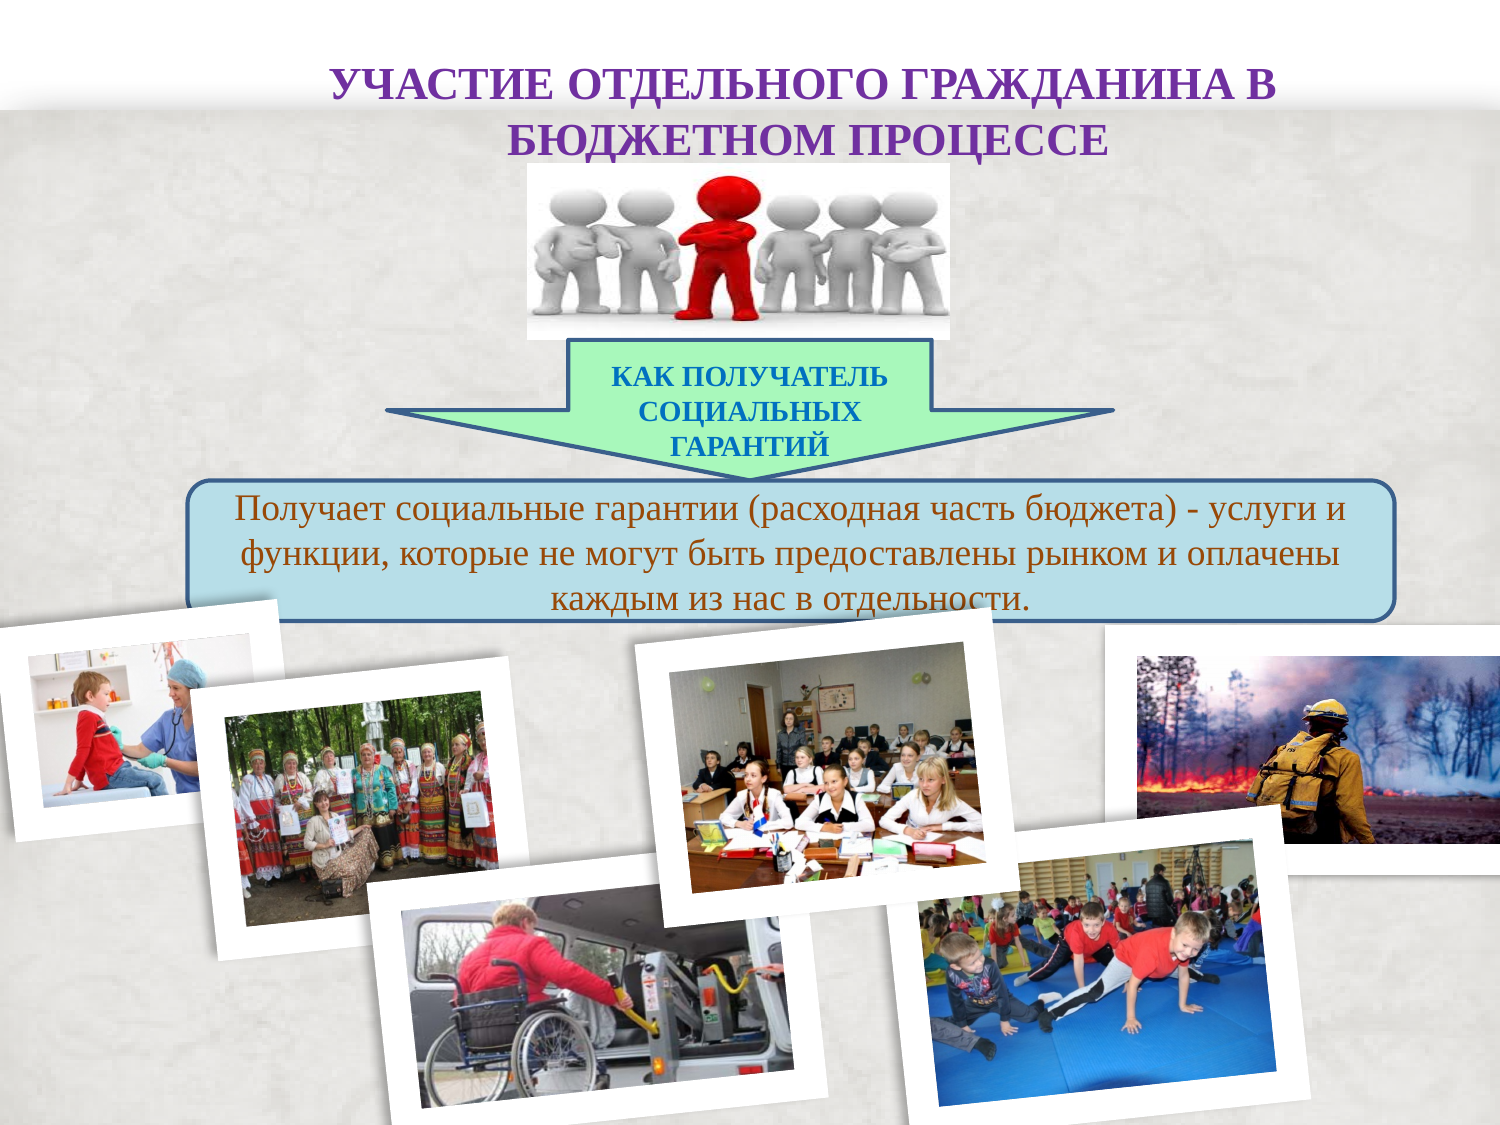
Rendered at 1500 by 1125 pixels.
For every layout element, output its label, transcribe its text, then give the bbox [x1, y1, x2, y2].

text_box УЧАСТИЕ ОТДЕЛЬНОГО ГРАЖДАНИНА В БЮДЖЕТНОМ ПРОЦЕССЕ [281, 46, 1336, 109]
picture [0, 110, 1500, 1125]
